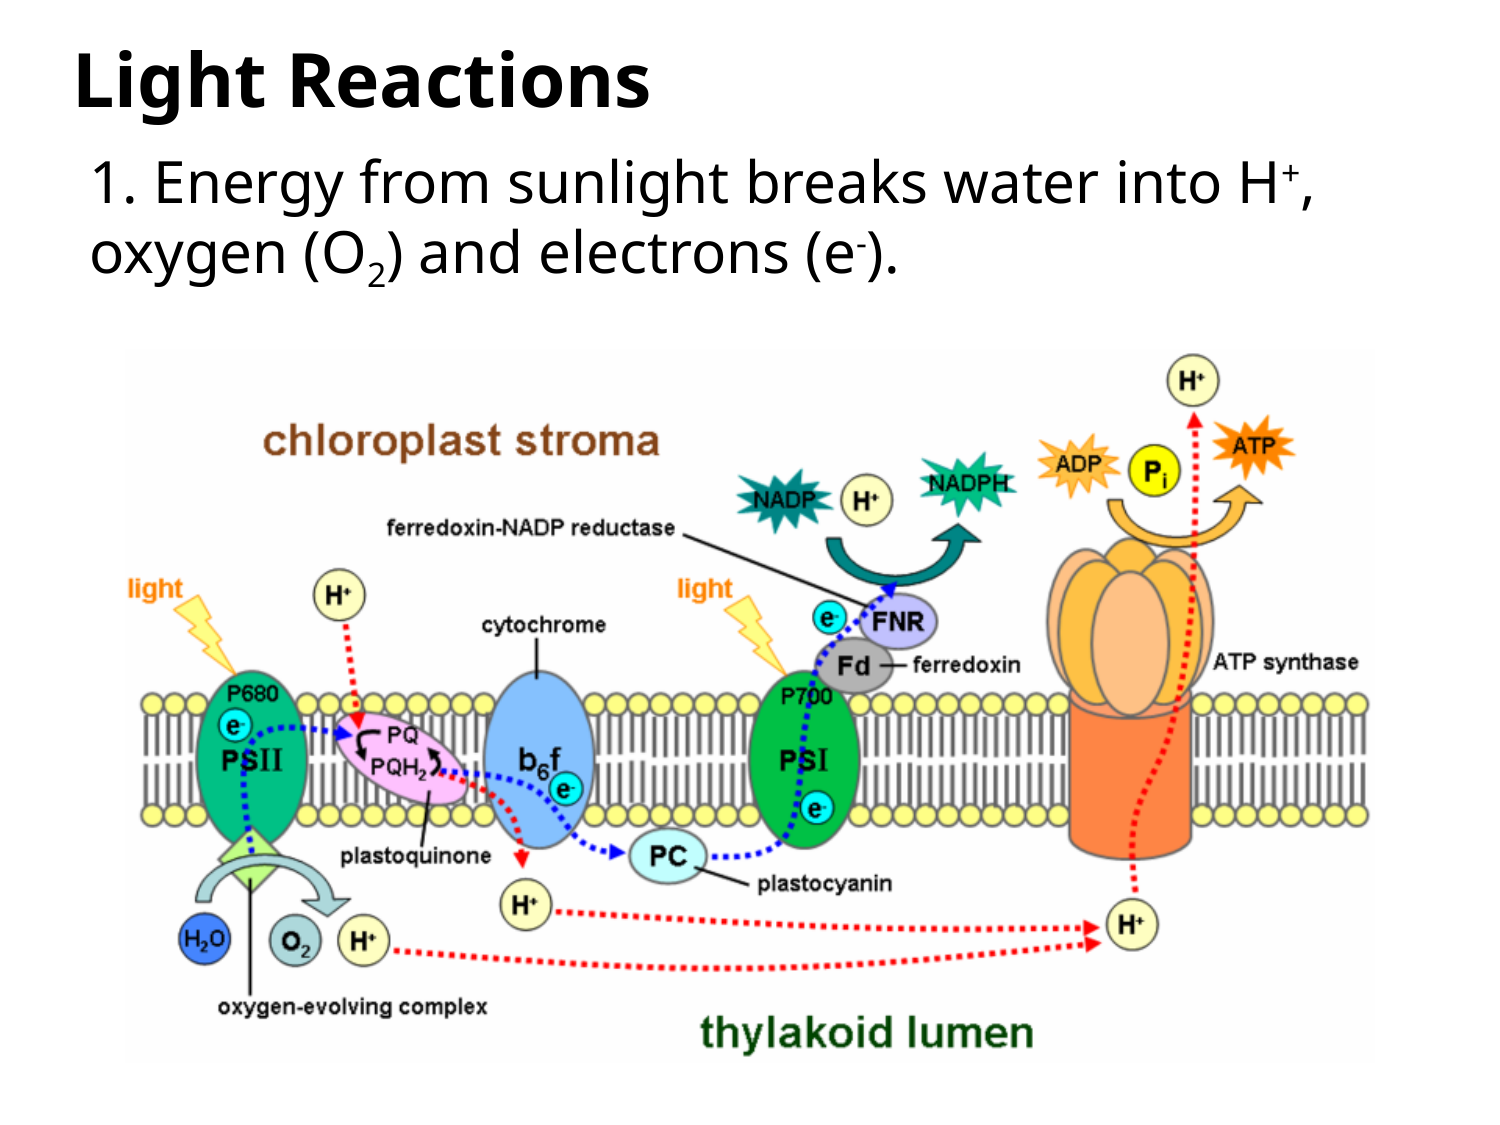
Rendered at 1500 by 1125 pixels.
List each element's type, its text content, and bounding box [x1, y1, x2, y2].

picture [124, 349, 1376, 1063]
title Light Reactions [0, 0, 726, 156]
text_box 1. Energy from sunlight breaks water into H+, oxygen (O2) and electrons (e-). [75, 137, 1388, 302]
